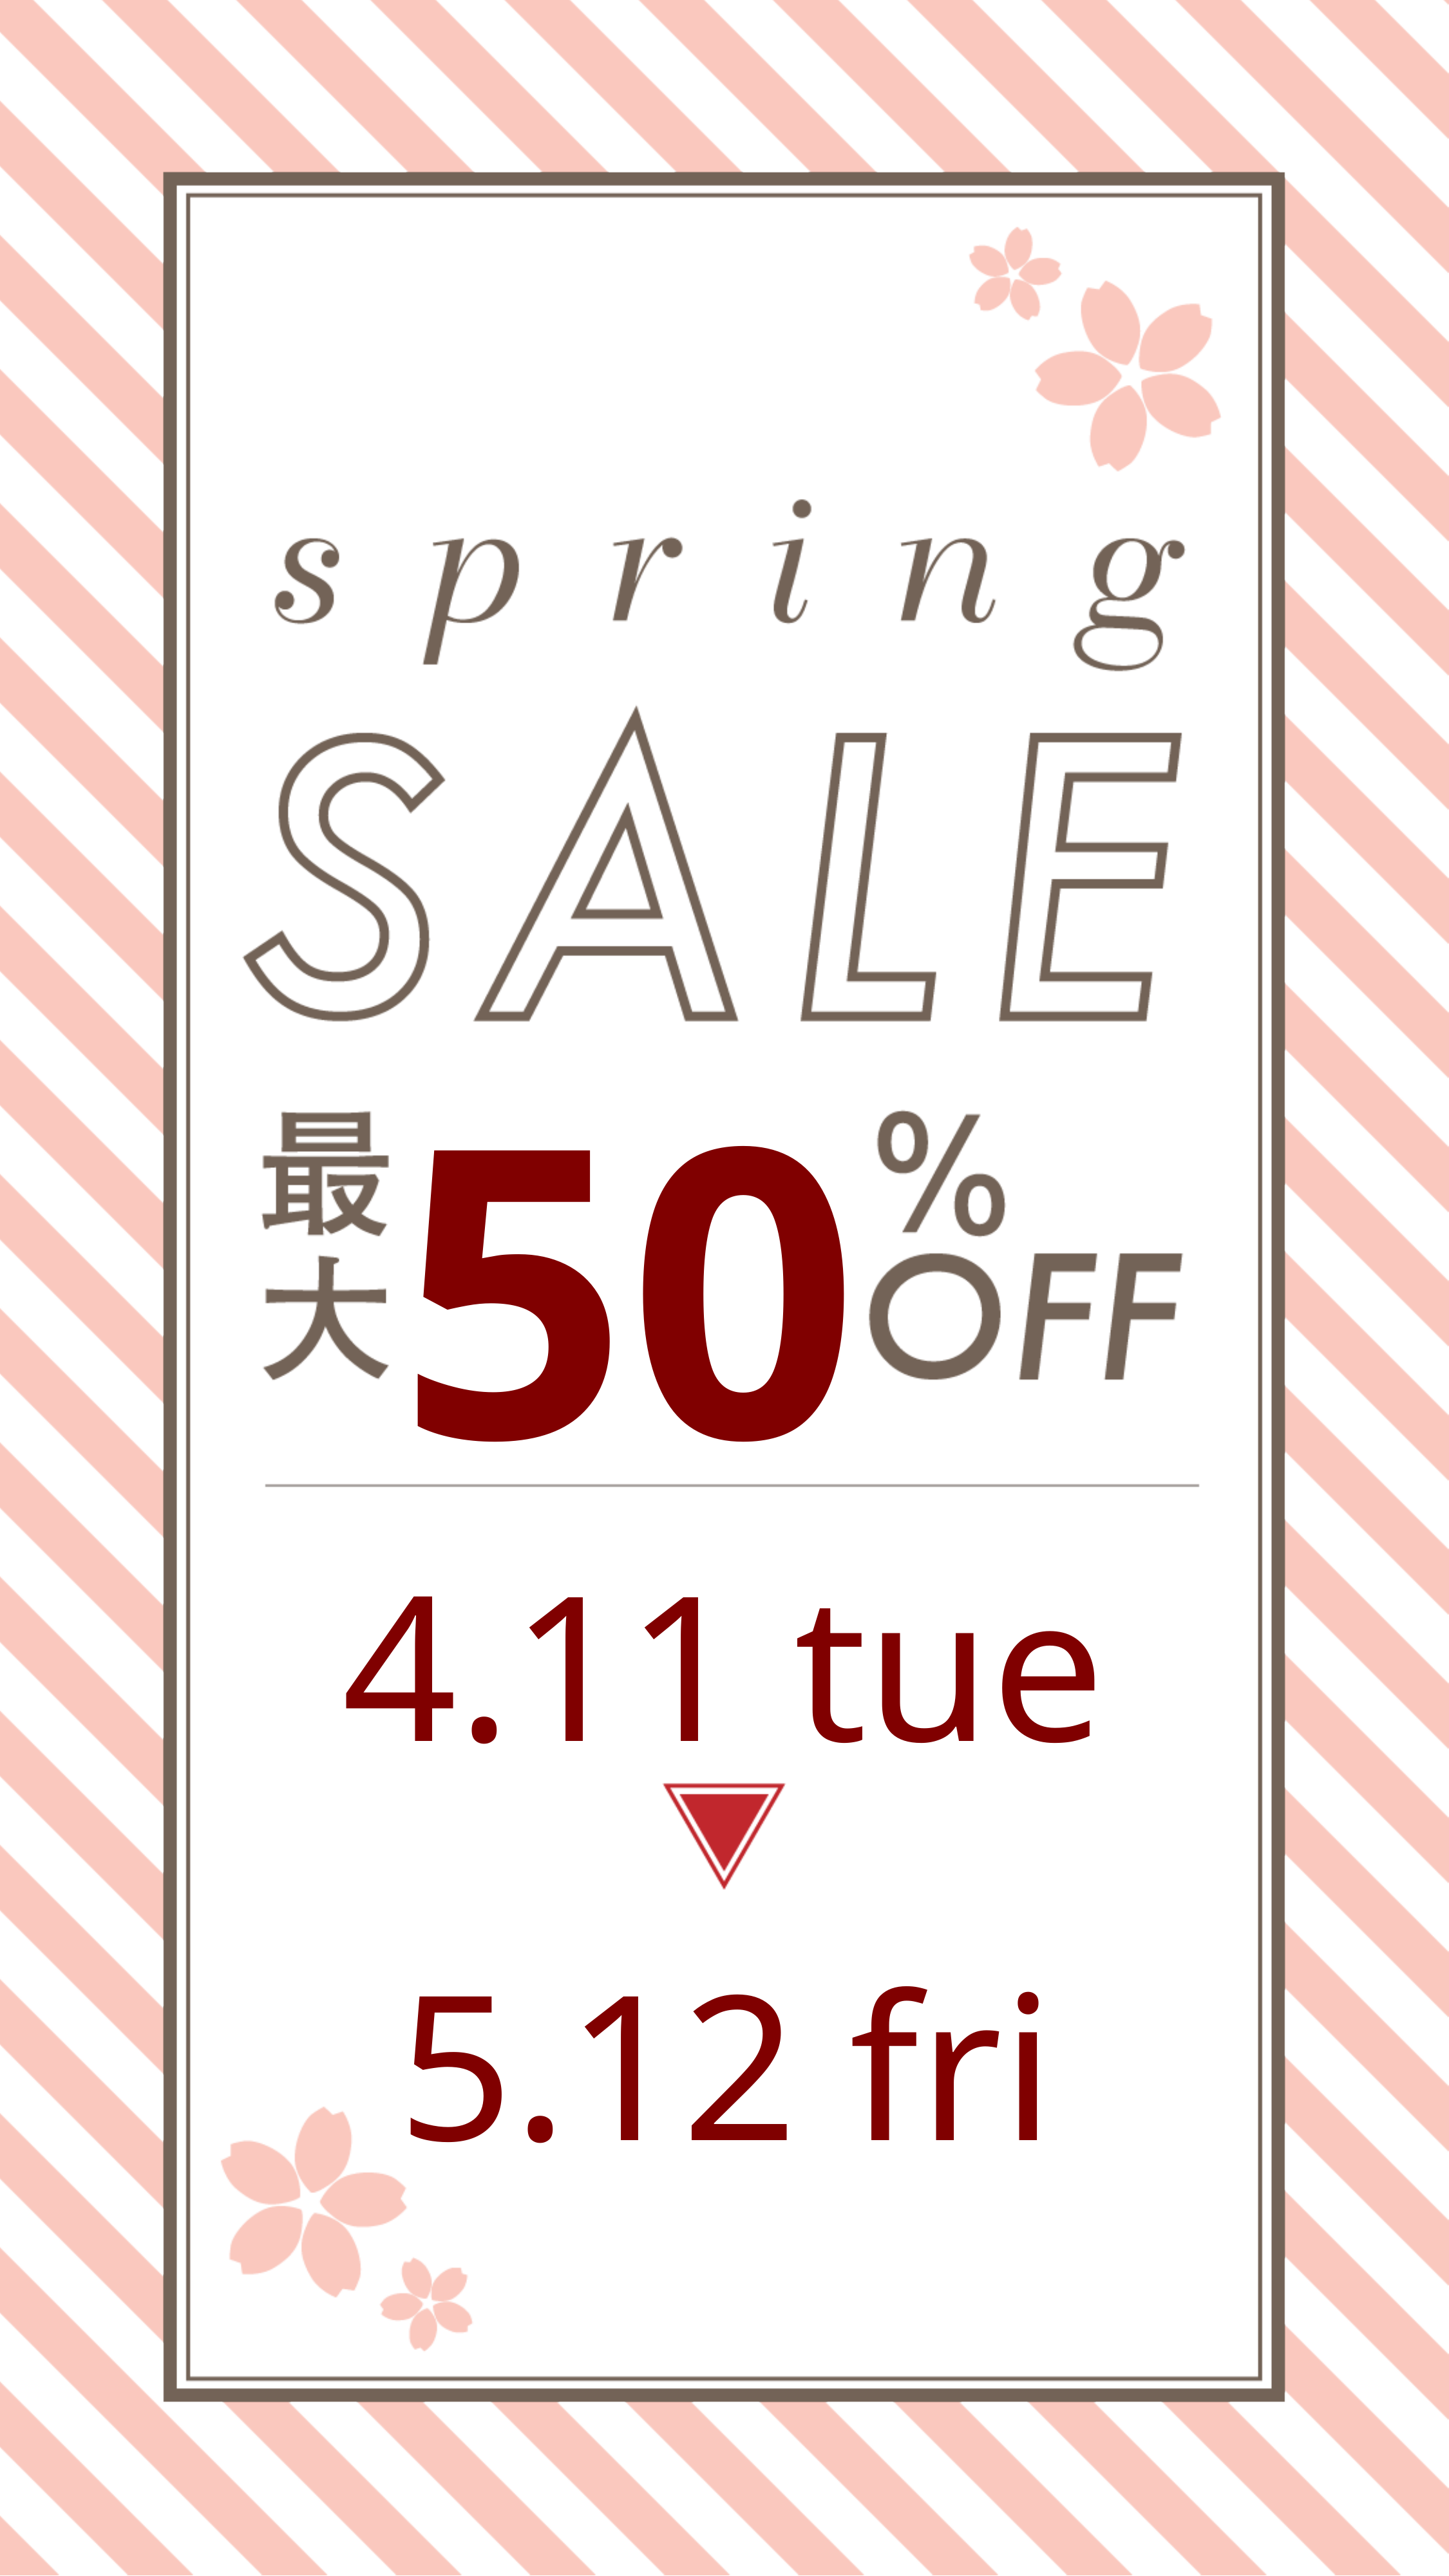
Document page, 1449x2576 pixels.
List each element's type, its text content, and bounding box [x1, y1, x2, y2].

text_box 4.11 tue [204, 1415, 1244, 1787]
text_box 5.12 fri [209, 1814, 1244, 2186]
text_box 50 [388, 789, 911, 1415]
picture [0, 0, 1449, 2575]
